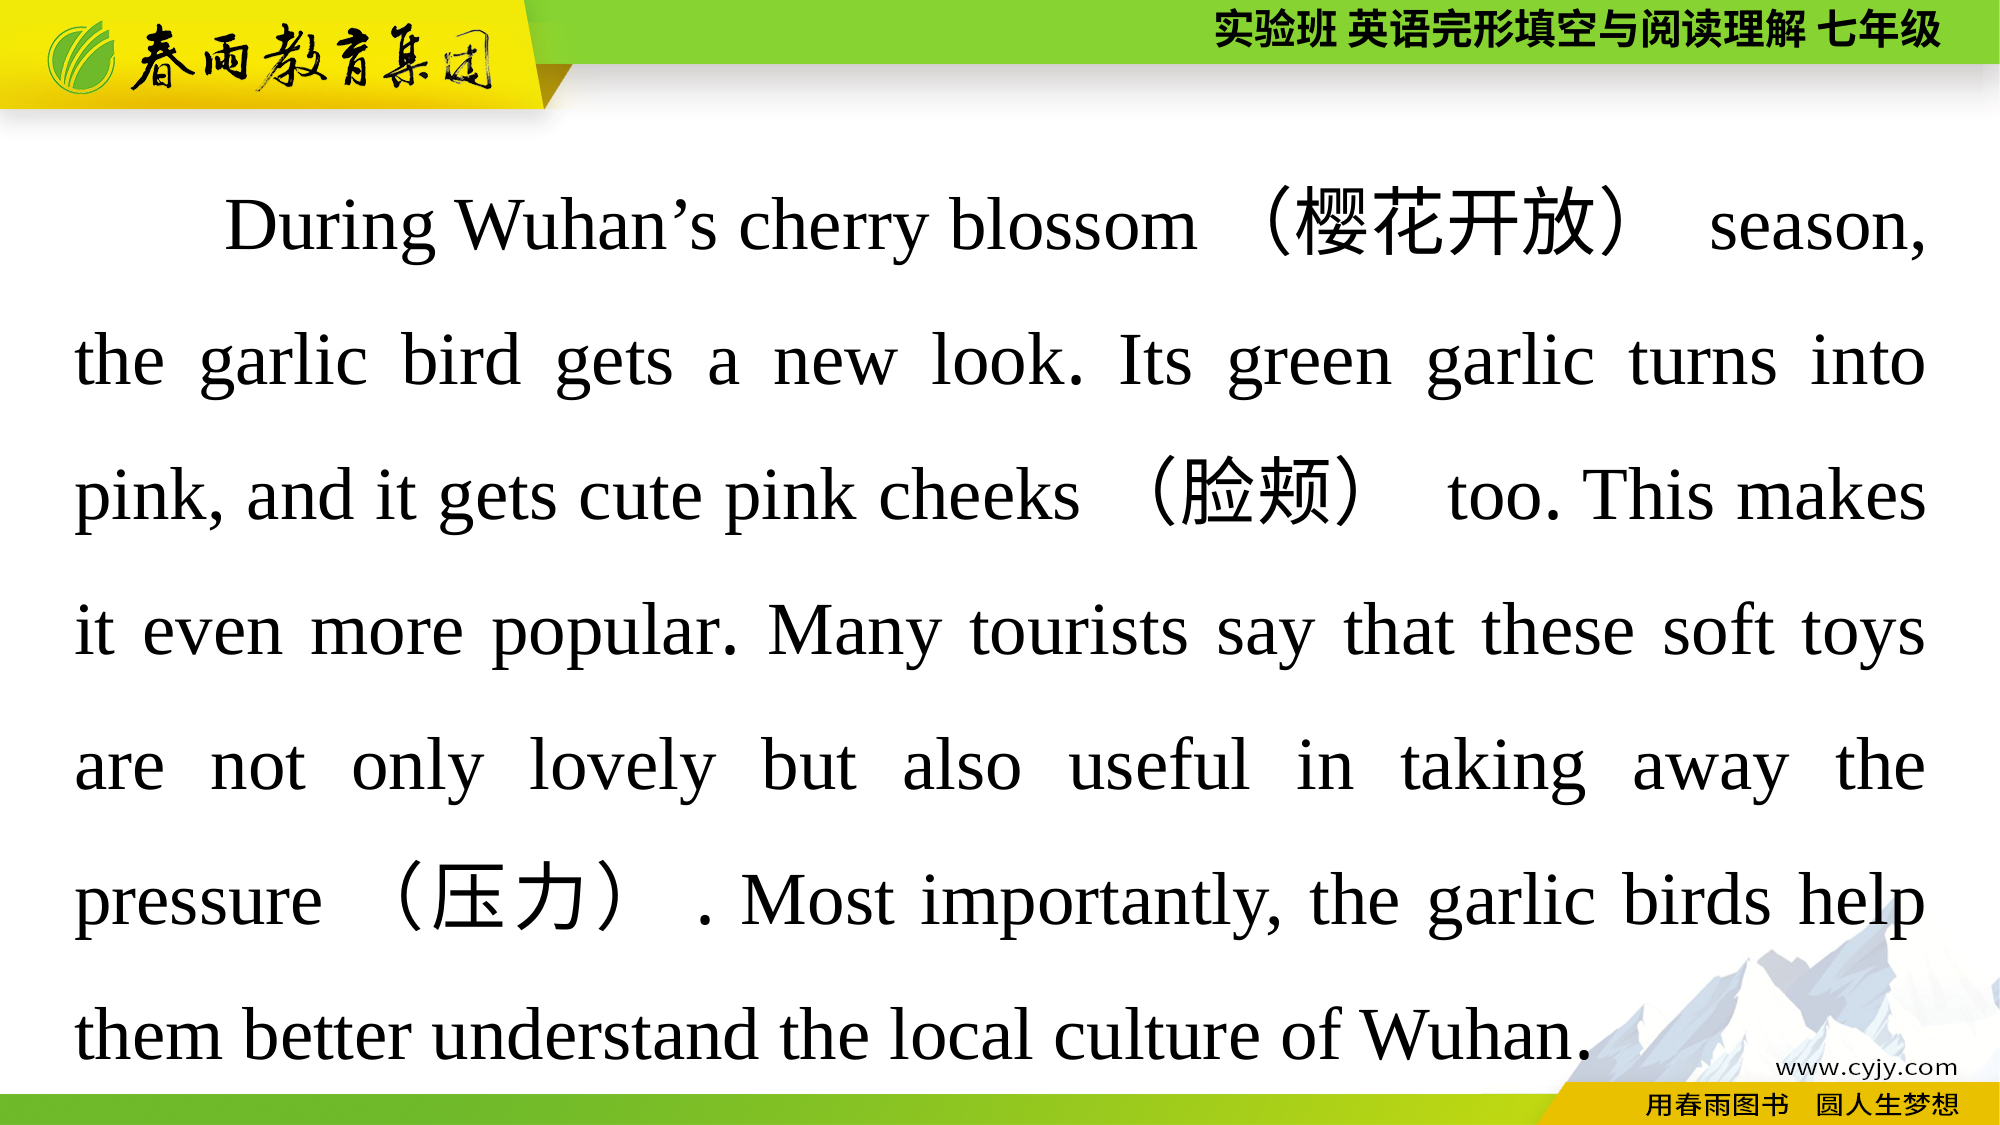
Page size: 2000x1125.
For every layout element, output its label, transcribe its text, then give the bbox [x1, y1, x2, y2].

list During Wuhan’s cherry blossom（樱花开放） season, the garlic bird gets a new look. Its green garlic turns into pink, and it gets cute pink cheeks（脸颊） too. This makes it even more popular. Many tourists say that these soft toys are not only lovely but also useful in taking away the pressure（压力）. Most importantly, the garlic birds help them better understand the local culture of Wuhan. [59, 122, 1944, 1075]
picture [0, 0, 2000, 1125]
